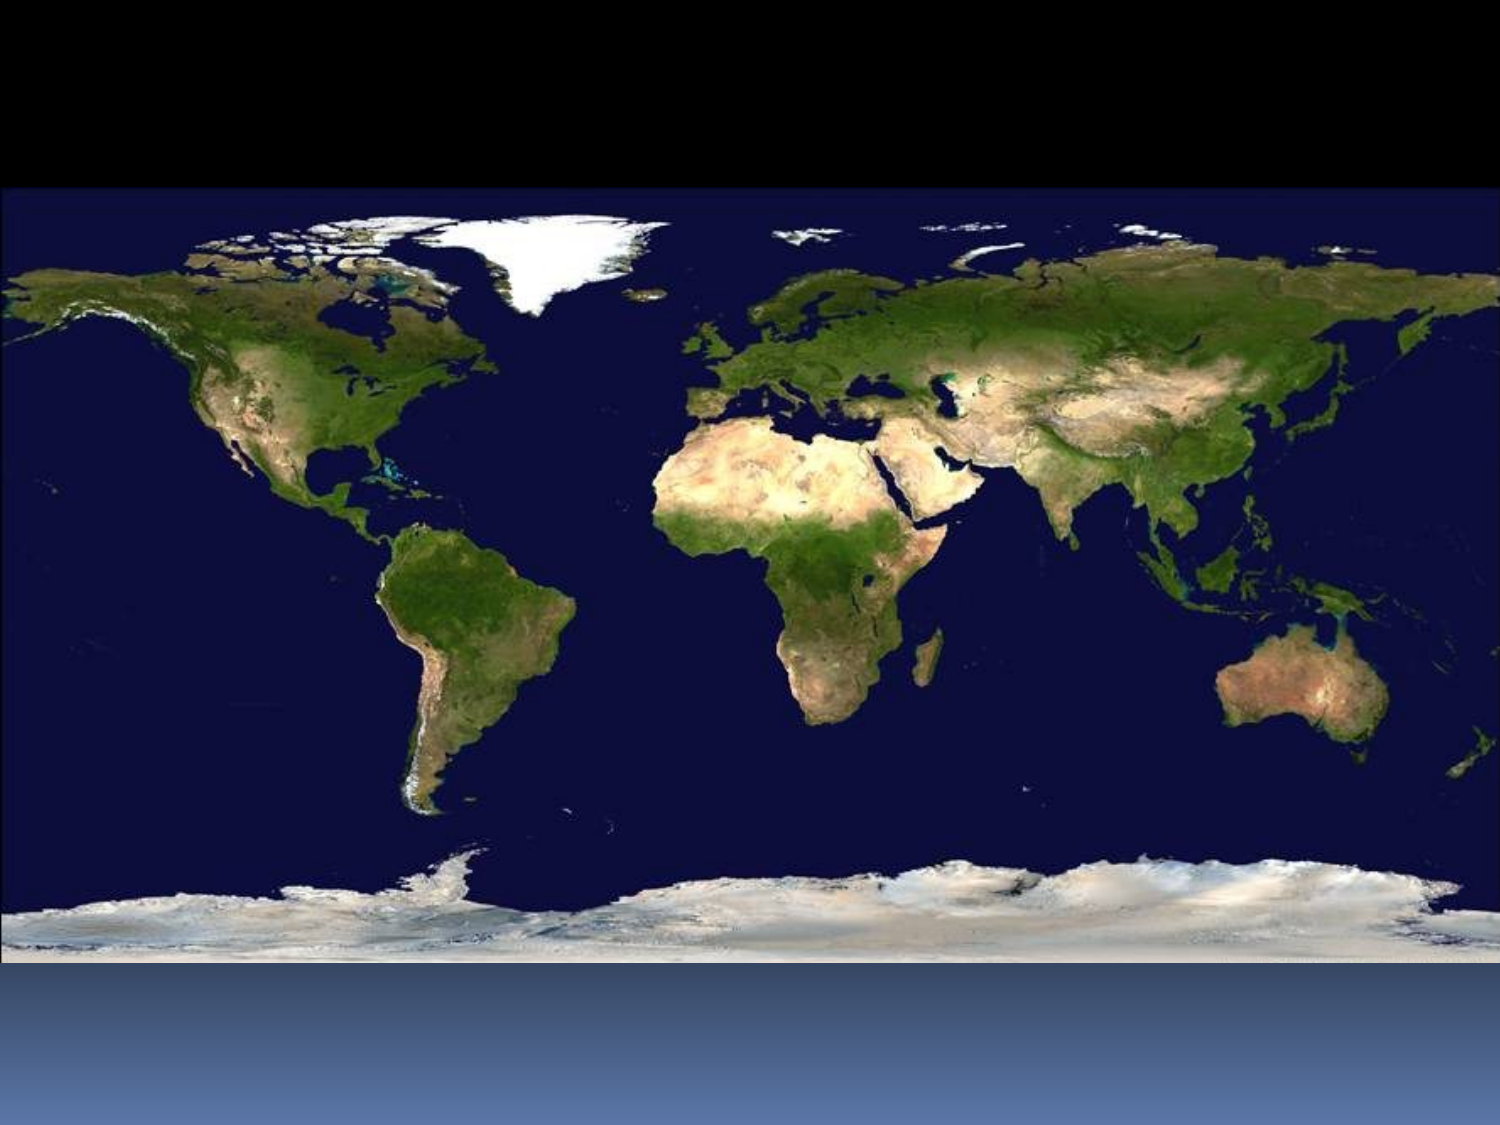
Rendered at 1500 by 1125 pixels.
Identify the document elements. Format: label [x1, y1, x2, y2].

picture [0, 187, 1500, 963]
